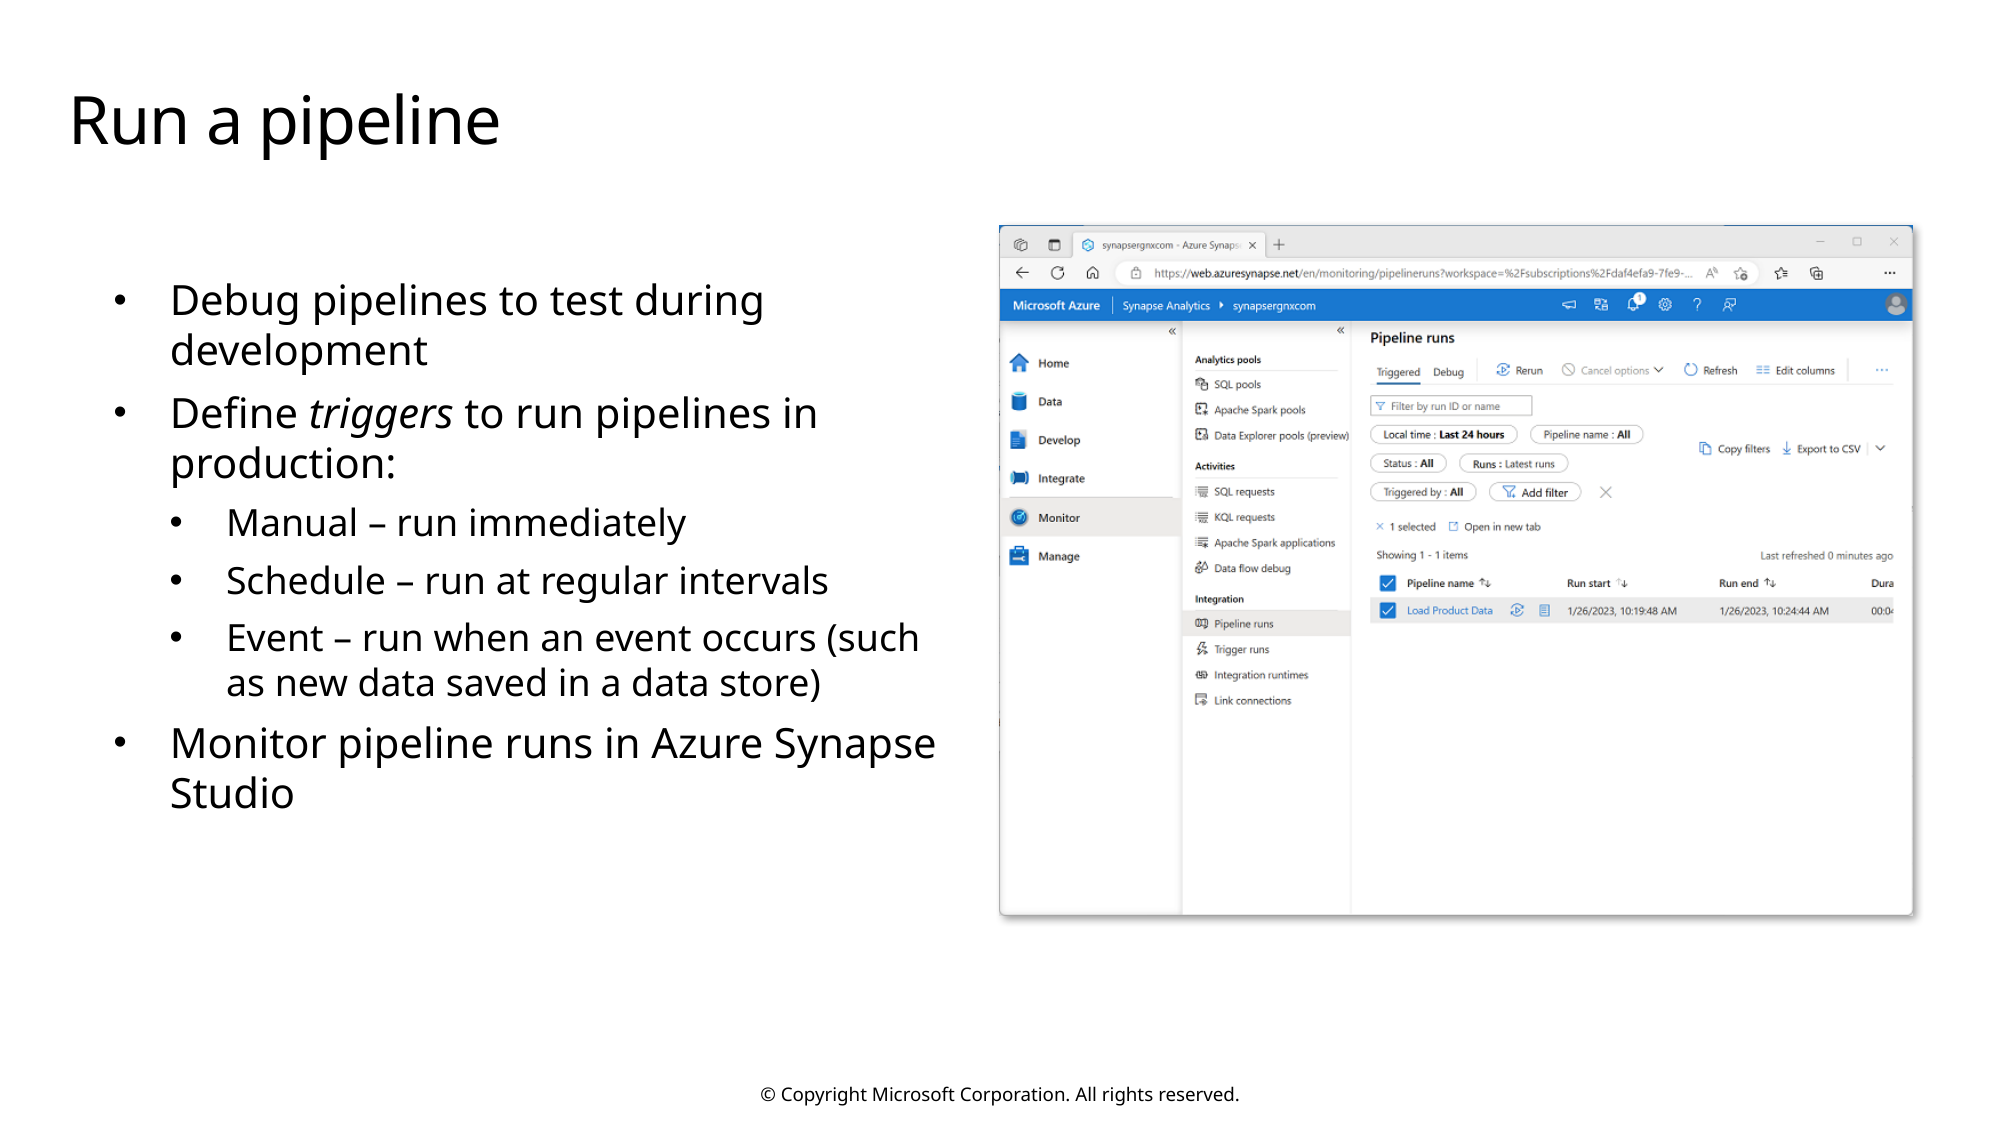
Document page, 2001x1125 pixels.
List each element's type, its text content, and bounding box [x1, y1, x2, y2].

list Debug pipelines to test during development Define triggers to run pipelines in production: Manual – run immediately Schedule – run at regular intervals Event – run when an event occurs (such as new data saved in a data store) Monitor pipeline runs in Azure Synapse Studio [113, 266, 972, 679]
title Run a pipeline [68, 72, 1930, 184]
picture [999, 225, 1914, 917]
